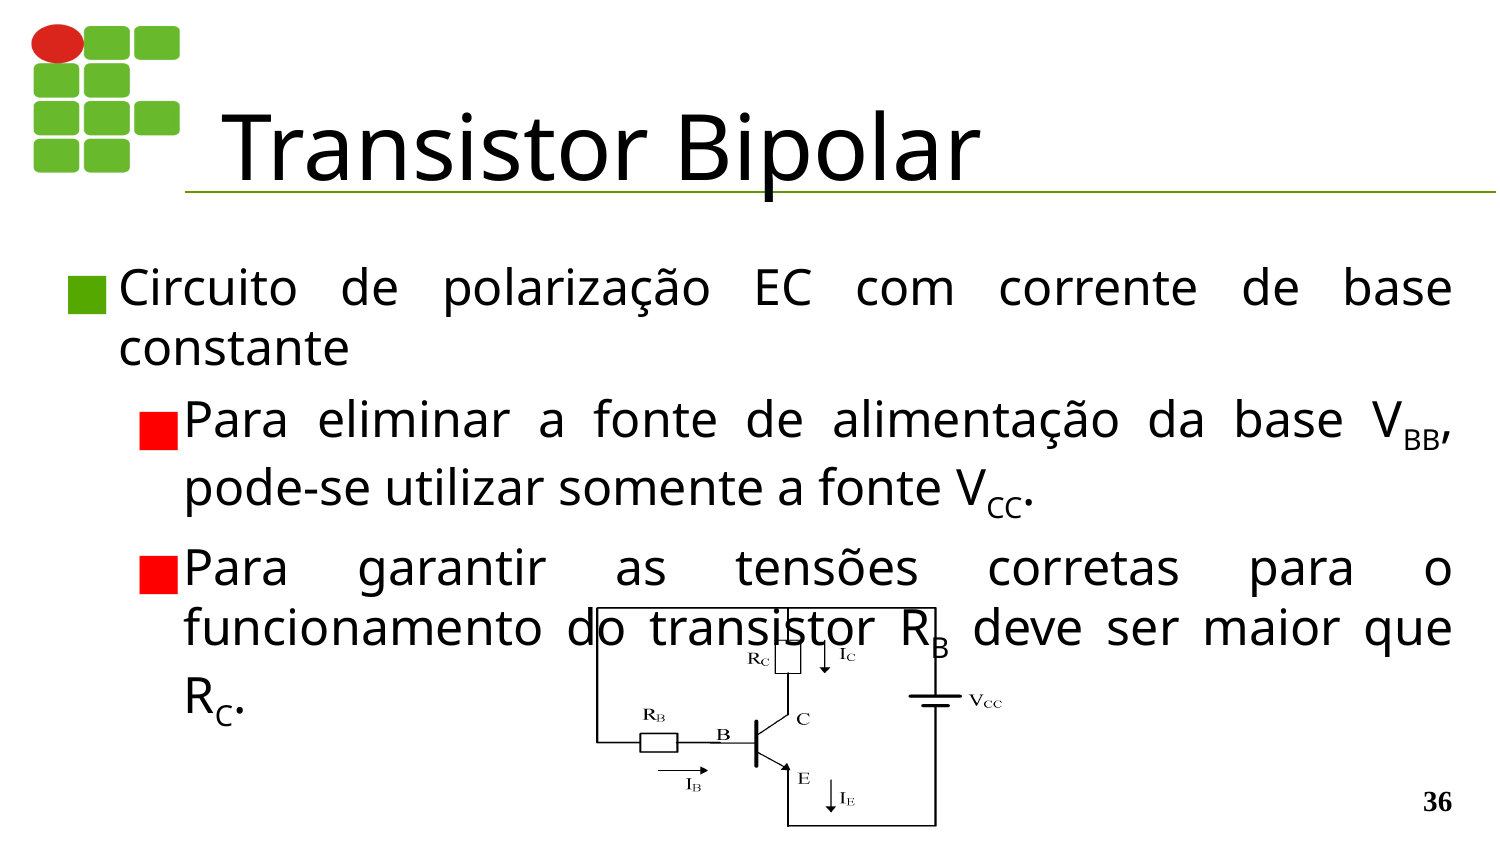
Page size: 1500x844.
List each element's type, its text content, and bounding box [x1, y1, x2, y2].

picture [596, 607, 1011, 827]
picture [29, 23, 182, 174]
list Circuito de polarização EC com corrente de base constante Para eliminar a fonte de alimentação da base VBB, pode-se utilizar somente a fonte VCC. Para garantir as tensões corretas para o funcionamento do transistor RB deve ser maior que RC. [46, 248, 1469, 774]
title Transistor Bipolar [206, 26, 1468, 207]
text_box ‹#› [1155, 774, 1468, 825]
